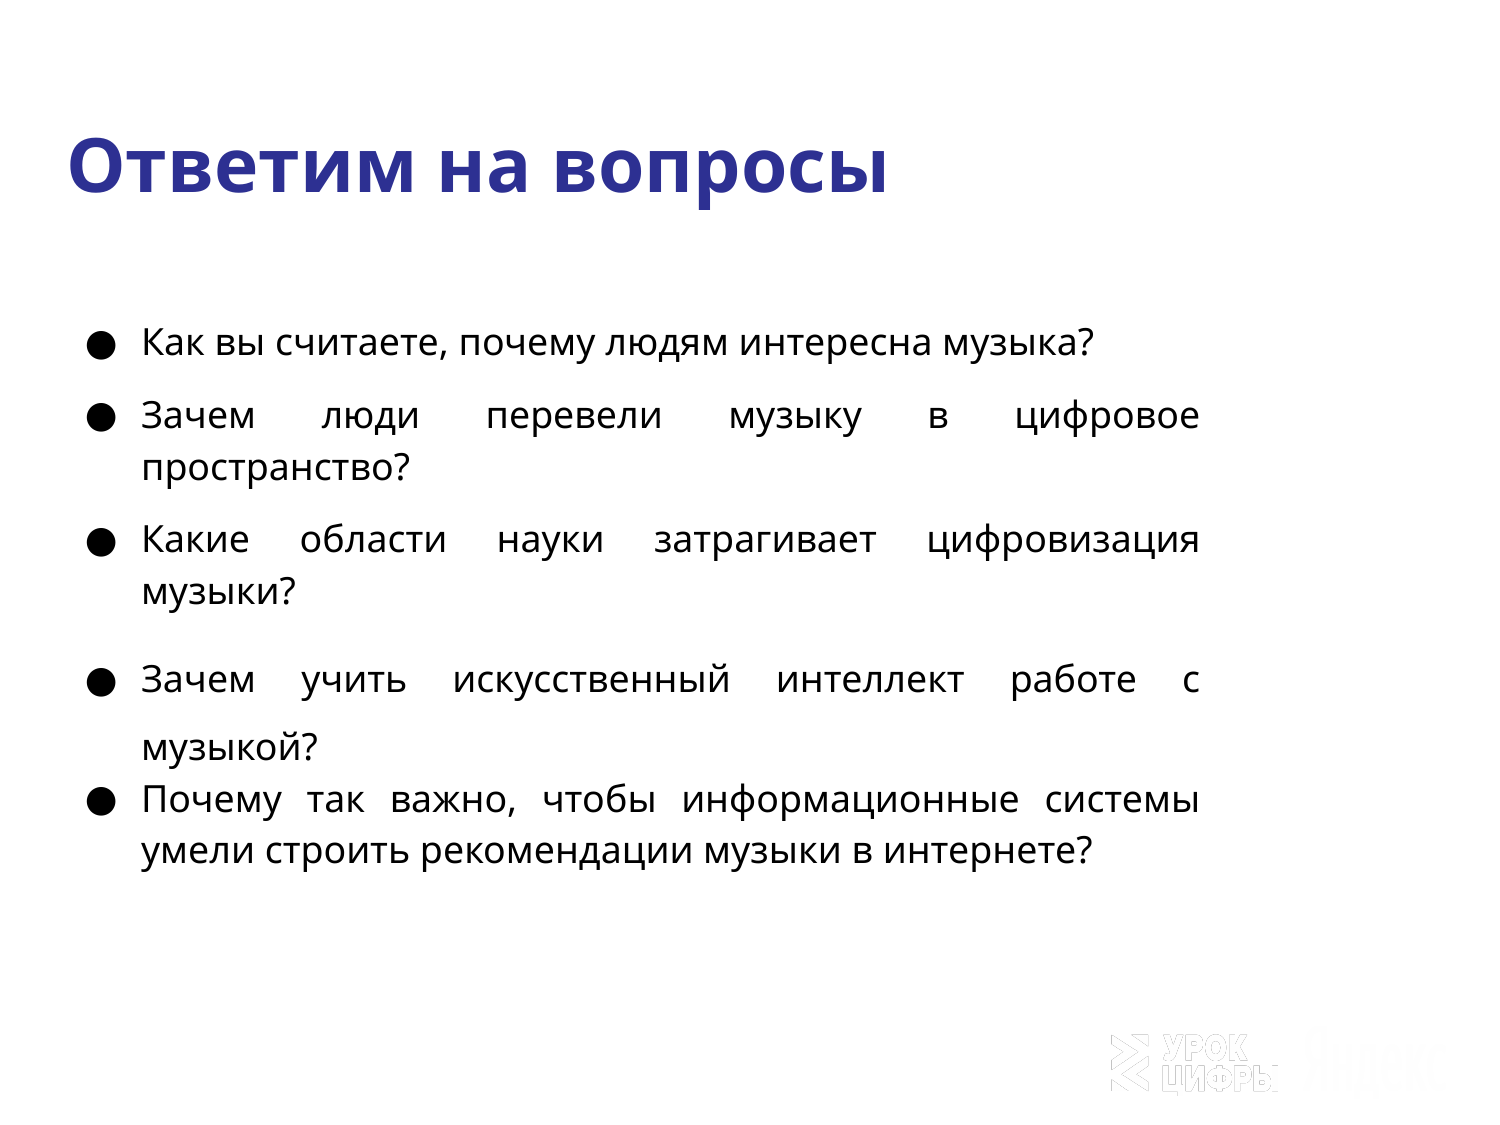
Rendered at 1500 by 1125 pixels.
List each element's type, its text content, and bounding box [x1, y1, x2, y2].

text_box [71, 1008, 1446, 1116]
subtitle Как вы считаете, почему людям интересна музыка? Зачем люди перевели музыку в цифровое пространство? Какие области науки затрагивает цифровизация музыки? Зачем учить искусственный интеллект работе с музыкой? Почему так важно, чтобы информационные системы умели строить рекомендации музыки в интернете? [51, 318, 1217, 865]
title Ответим на вопросы [51, 97, 1361, 223]
